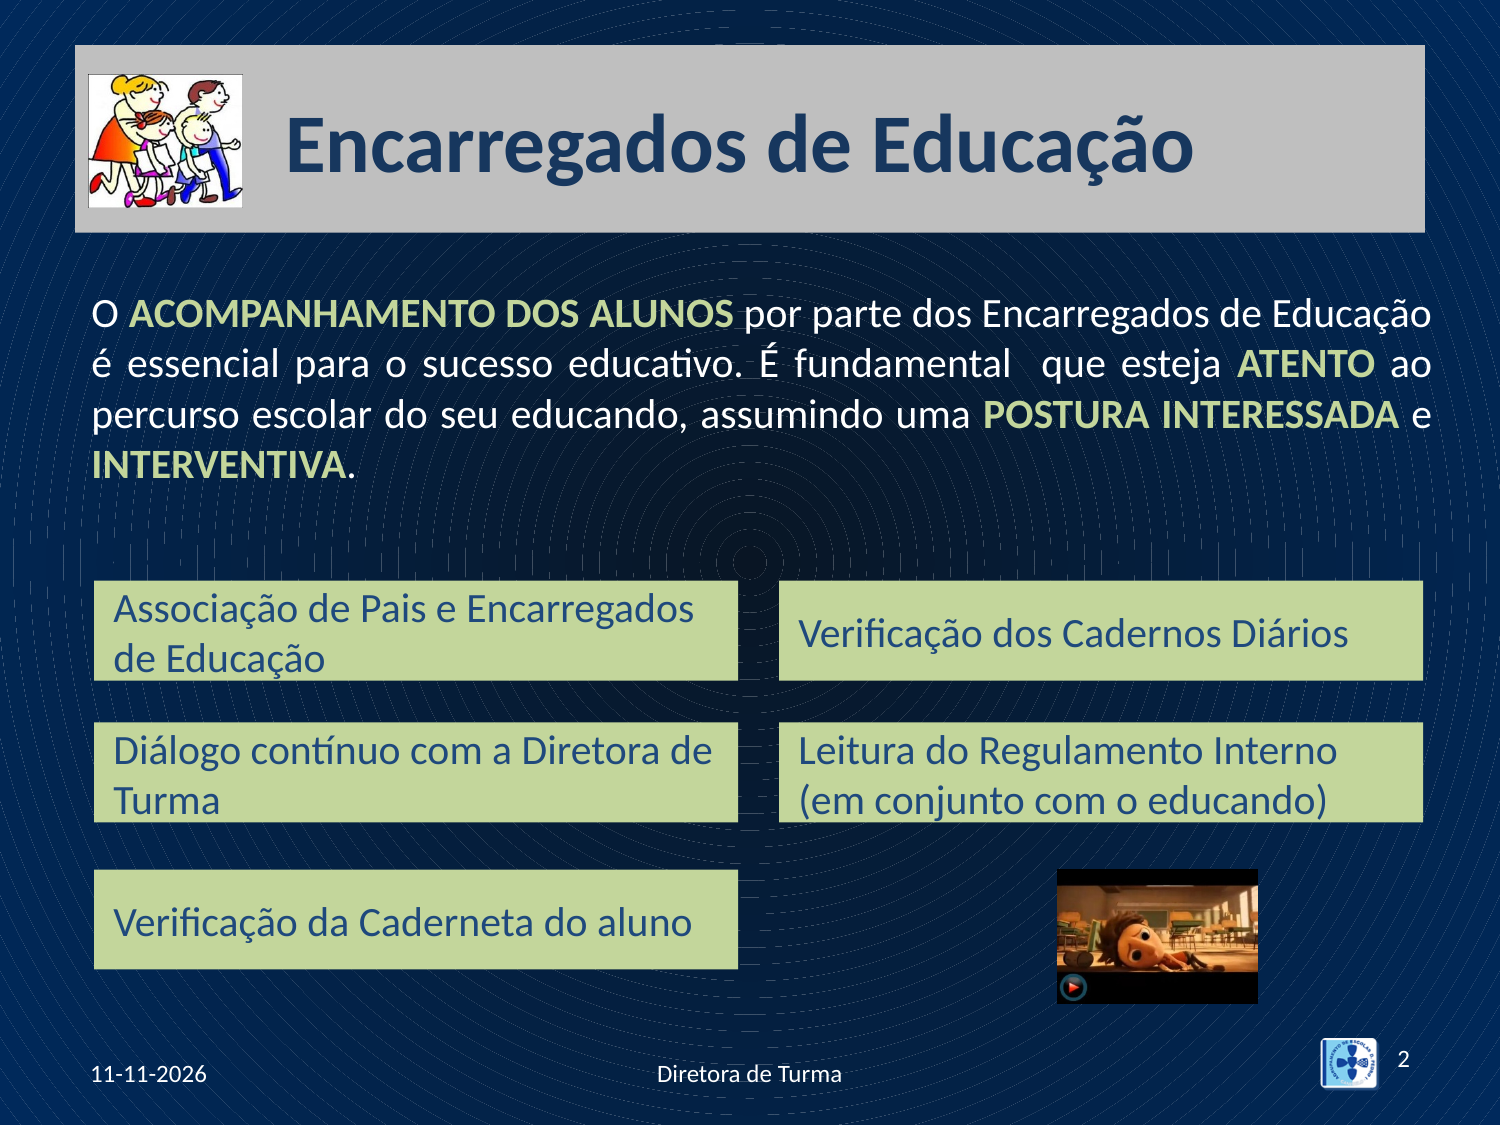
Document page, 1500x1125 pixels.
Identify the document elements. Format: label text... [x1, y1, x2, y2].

text_box Associação de Pais e Encarregados de Educação [94, 580, 739, 681]
text_box Diálogo contínuo com a Diretora de Turma [94, 722, 739, 823]
picture [1056, 869, 1258, 1004]
picture [1320, 1038, 1380, 1091]
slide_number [75, 1042, 425, 1103]
text_box Leitura do Regulamento Interno (em conjunto com o educando) [779, 722, 1424, 823]
text_box Verificação dos Cadernos Diários [779, 580, 1424, 681]
slide_number 2 [1074, 1011, 1425, 1103]
text_box O ACOMPANHAMENTO DOS ALUNOS por parte dos Encarregados de Educação é essencial para o sucesso educativo. É fundamental que esteja ATENTO ao percurso escolar do seu educando, assumindo uma POSTURA INTERESSADA e INTERVENTIVA. [76, 278, 1447, 504]
text_box Verificação da Caderneta do aluno [94, 869, 739, 970]
footer Diretora de Turma [512, 1042, 988, 1103]
title Encarregados de Educação [75, 45, 1425, 233]
picture [88, 74, 243, 209]
